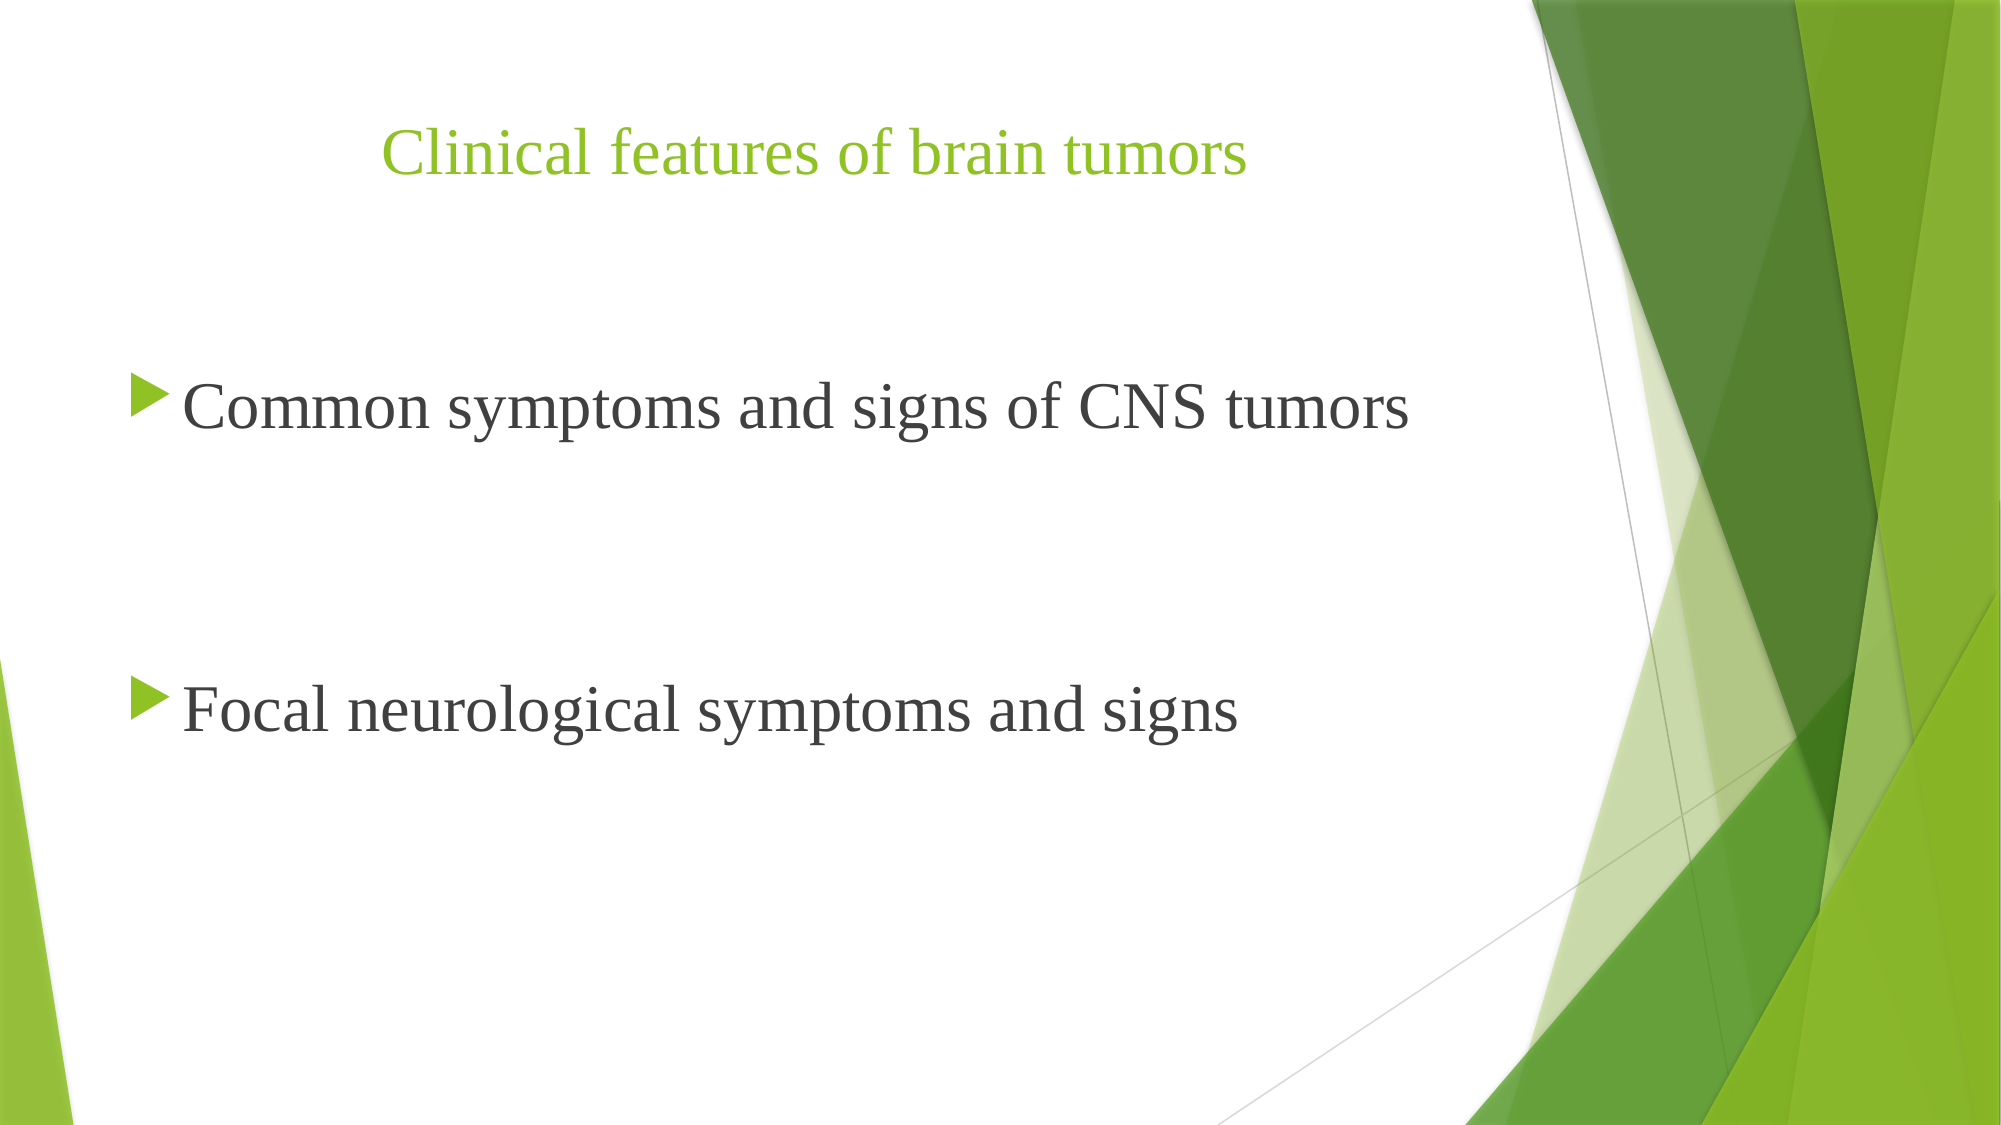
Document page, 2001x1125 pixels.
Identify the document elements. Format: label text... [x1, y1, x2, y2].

title Clinical features of brain tumors [111, 99, 1522, 317]
list Common symptoms and signs of CNS tumors Focal neurological symptoms and signs [111, 354, 1522, 992]
